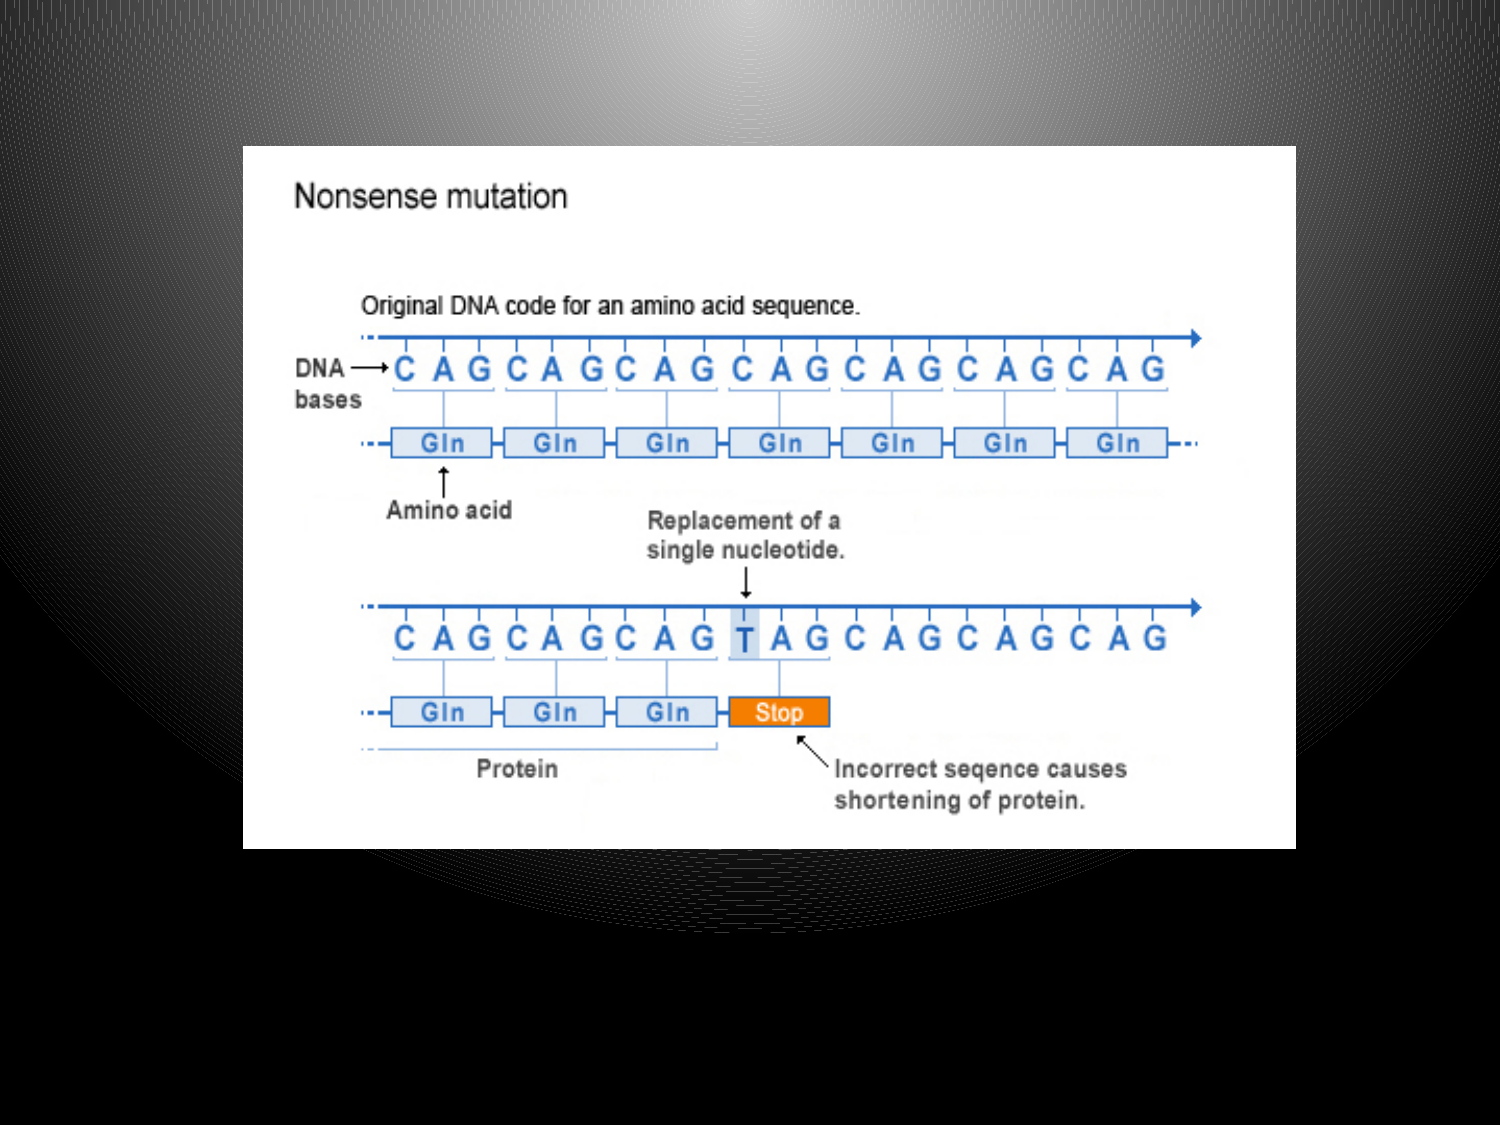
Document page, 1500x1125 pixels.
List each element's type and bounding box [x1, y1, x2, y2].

picture [243, 146, 1296, 849]
